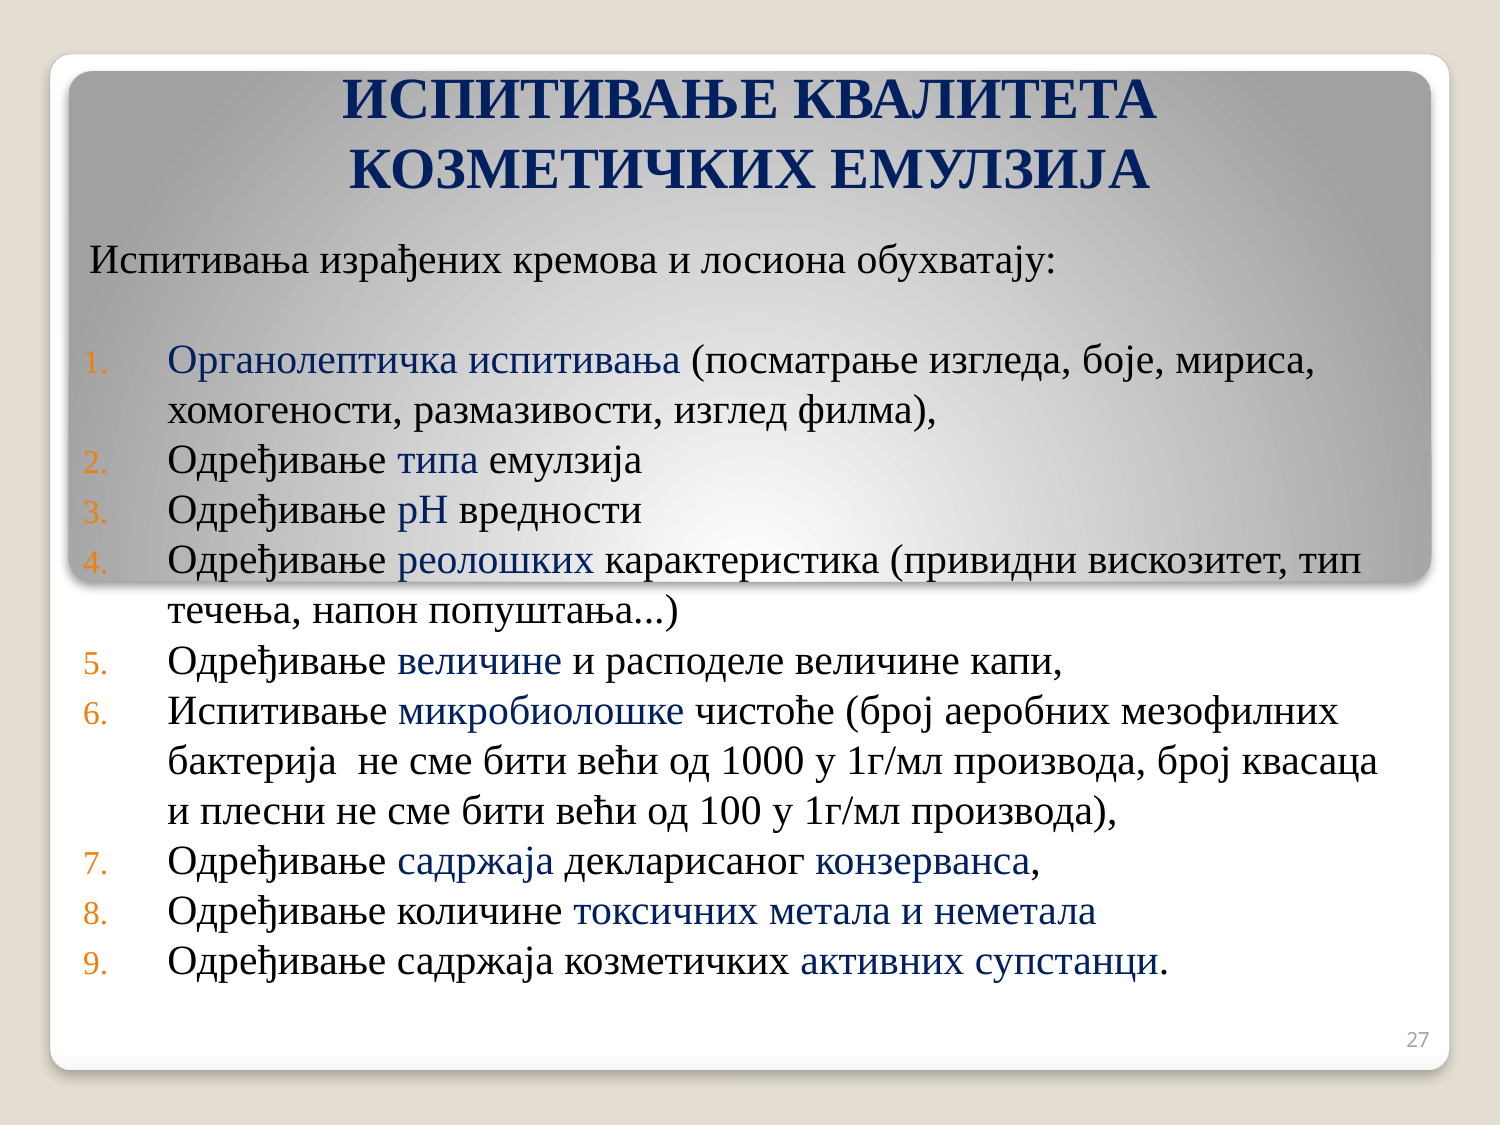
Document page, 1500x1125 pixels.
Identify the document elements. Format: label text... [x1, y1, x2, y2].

title ИСПИТИВАЊЕ КВАЛИТЕТА КОЗМЕТИЧКИХ ЕМУЛЗИЈА [112, 0, 1388, 209]
subtitle Испитивања израђених кремова и лосиона обухватају: Органолептичка испитивања (посматрање изгледа, боје, мириса, хомогености, размазивости, изглед филма), Одређивање типа емулзија Одређивање pH вредности Одређивање реолошких карактеристика (привидни вискозитет, тип течења, напон попуштања...) Одређивање величине и расподеле величине капи, Испитивање микробиолошке чистоће (број аеробних мезофилних бактерија не сме бити већи од 1000 у 1г/мл производа, број квасаца и плесни не сме бити већи од 100 у 1г/мл производа), Одређивање садржаја декларисаног конзерванса, Одређивање количине токсичних метала и неметала Одређивање садржаја козметичких активних супстанци. [53, 231, 1424, 1047]
slide_number 27 [1369, 1002, 1445, 1063]
